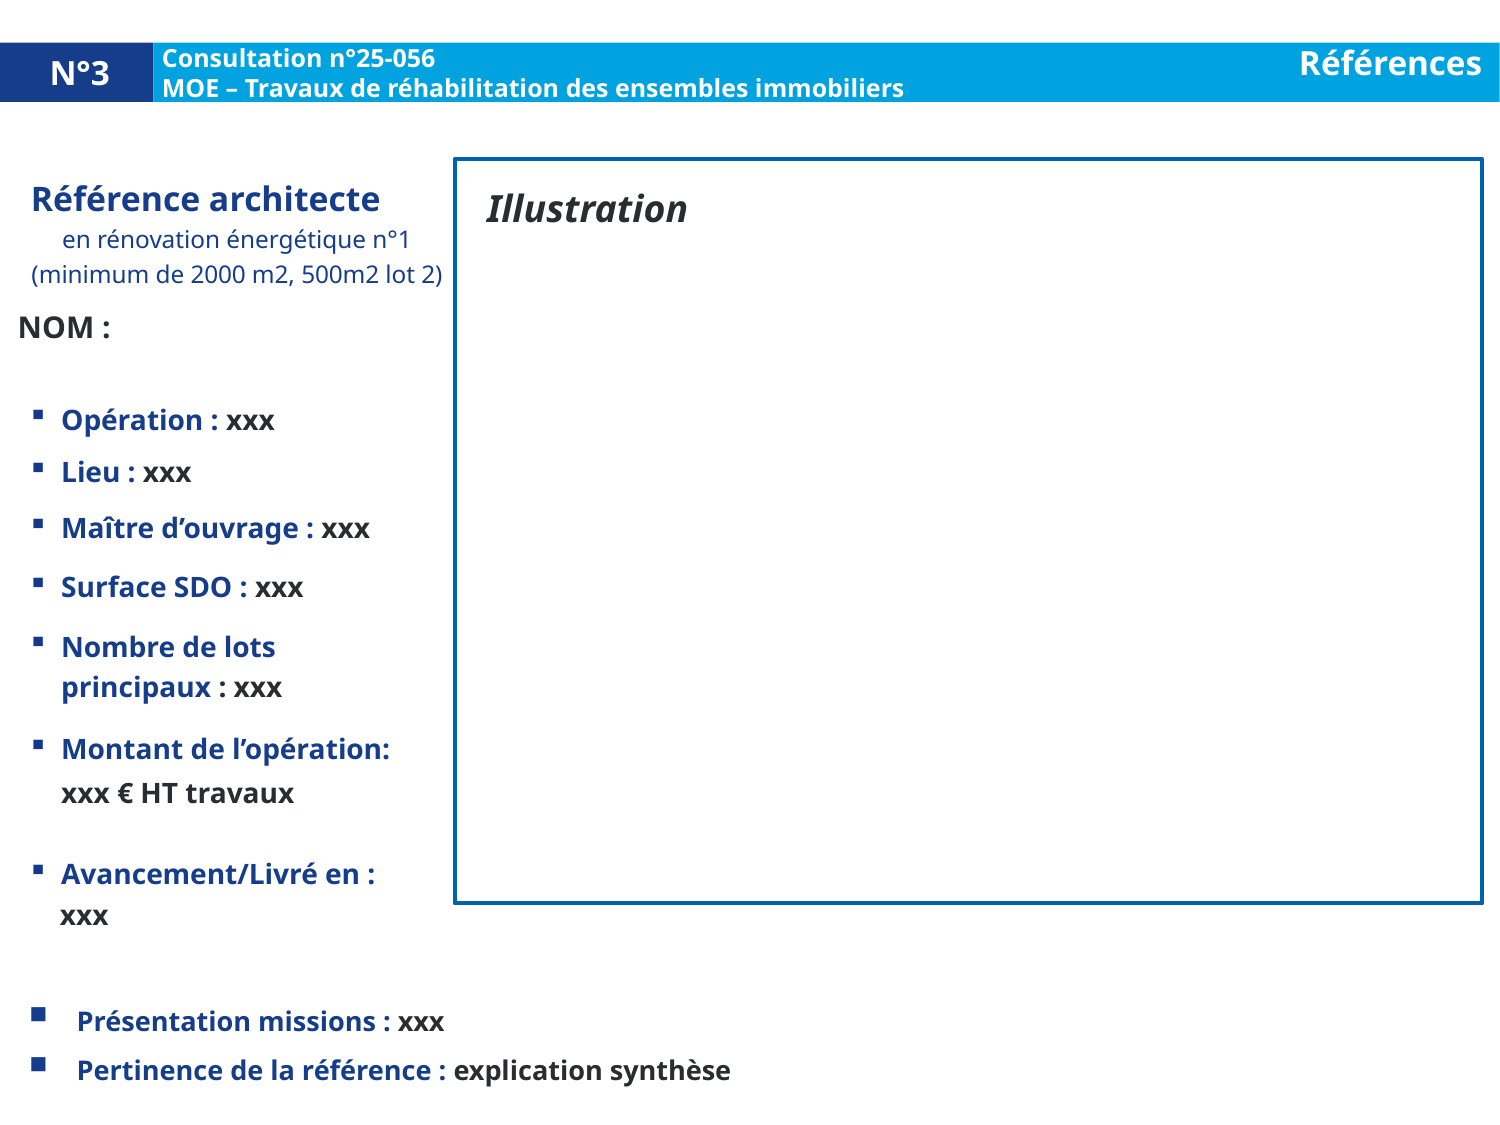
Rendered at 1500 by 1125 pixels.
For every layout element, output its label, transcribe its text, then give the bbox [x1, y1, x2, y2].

text_box Consultation n°25-056 MOE – Travaux de réhabilitation des ensembles immobiliers [161, 42, 1452, 132]
text_box N°3 [0, 42, 159, 102]
list Référence architecte en rénovation énergétique n°1 (minimum de 2000 m2, 500m2 lot 2) NOM : Opération : xxx Lieu : xxx Maître d’ouvrage : xxx Surface SDO : xxx Nombre de lots principaux : xxx Montant de l’opération: xxx € HT travaux Avancement/Livré en : xxx [17, 177, 443, 973]
text_box [453, 157, 1484, 905]
text_box Références [188, 32, 1483, 92]
text_box Présentation missions : xxx Pertinence de la référence : explication synthèse [29, 952, 1483, 1106]
text_box [1452, 92, 1459, 102]
text_box Illustration [472, 177, 756, 238]
